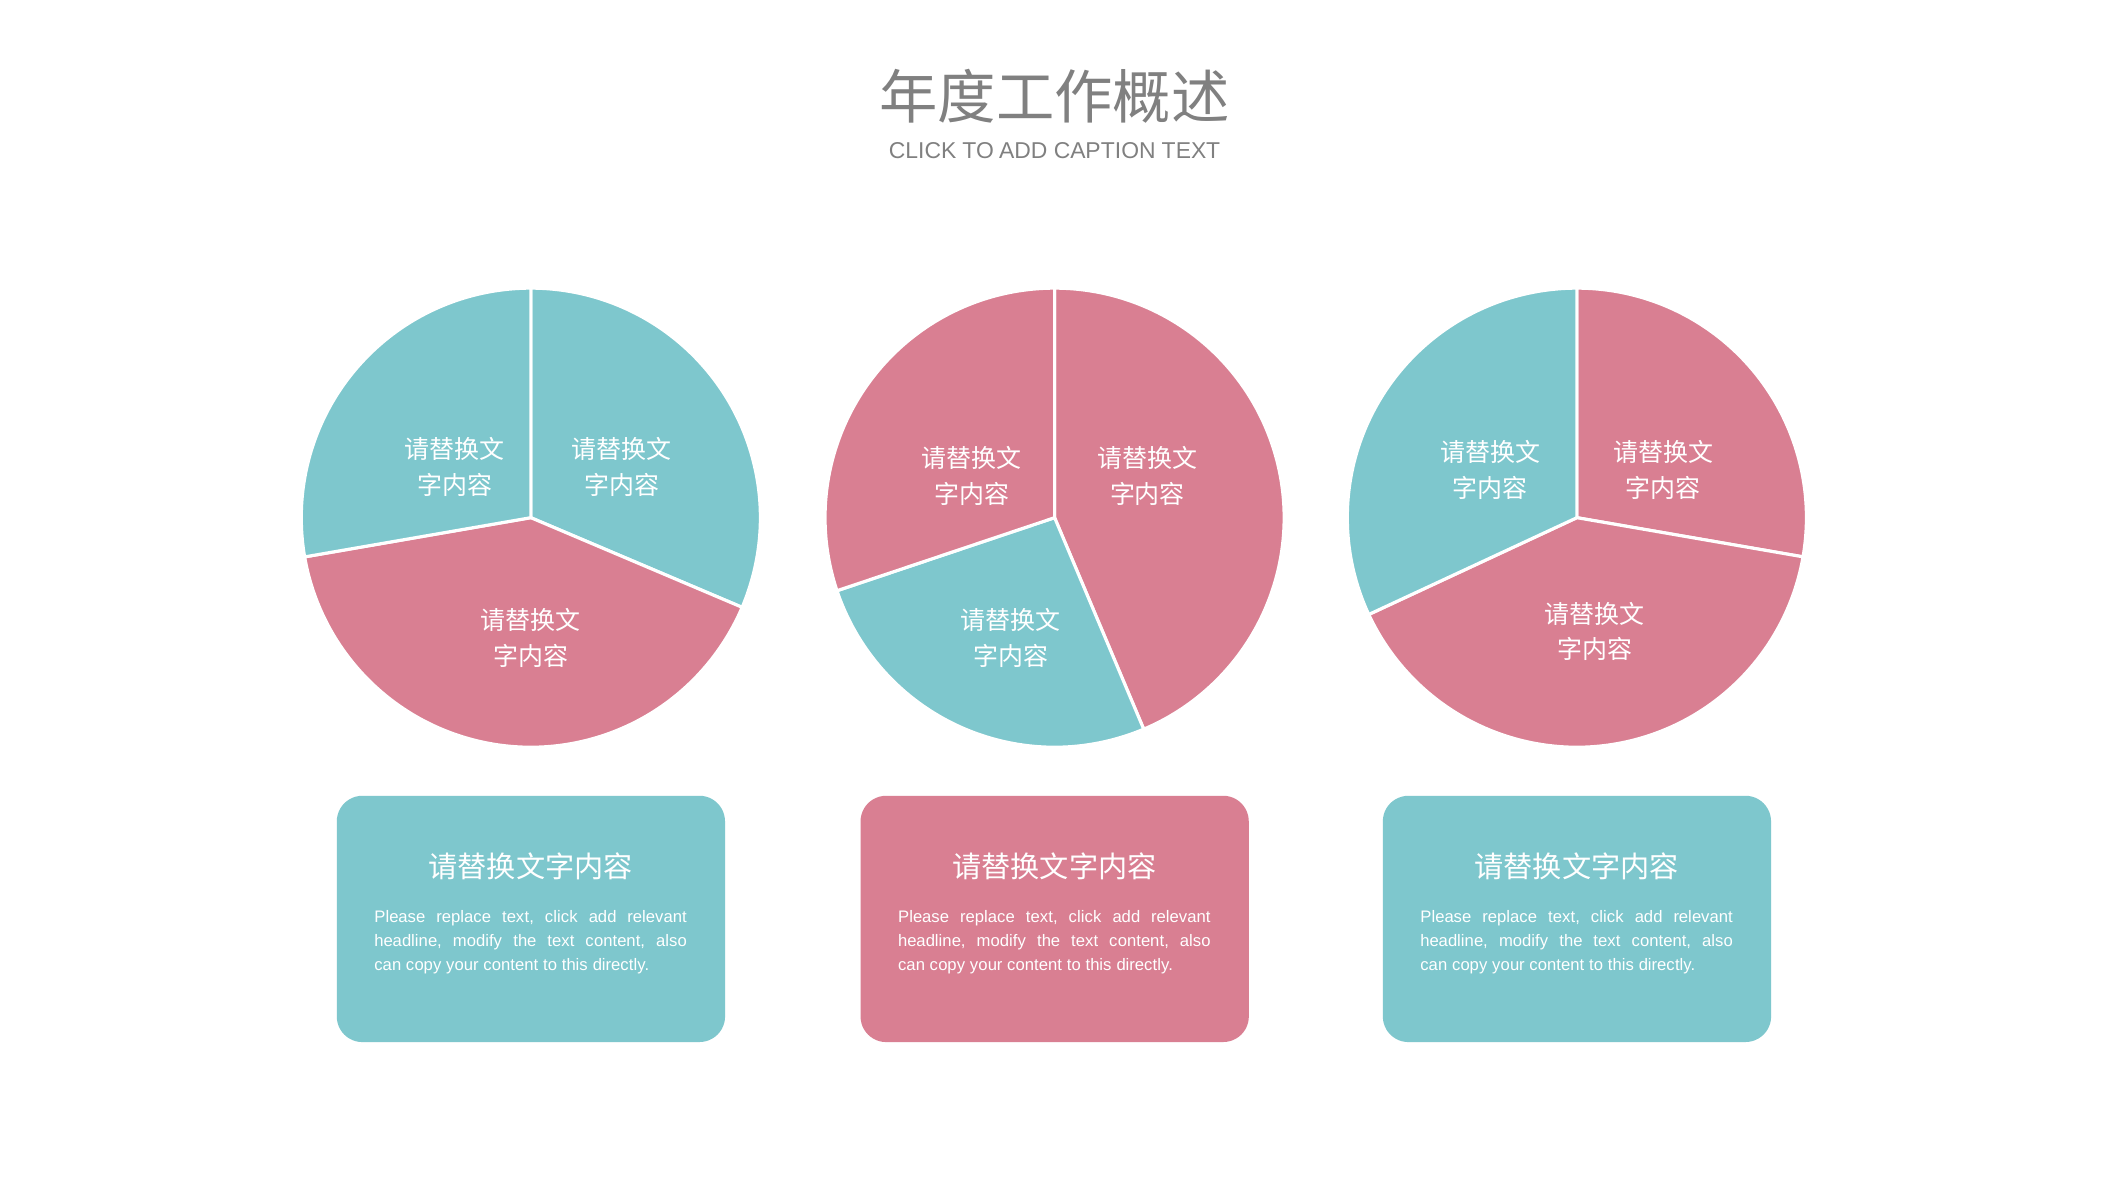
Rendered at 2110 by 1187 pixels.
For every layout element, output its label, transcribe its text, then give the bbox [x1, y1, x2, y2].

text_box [1382, 795, 1772, 1043]
text_box 年度工作概述 [865, 60, 1245, 131]
text_box CLICK TO ADD CAPTION TEXT [865, 135, 1245, 163]
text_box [336, 795, 726, 1043]
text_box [860, 795, 1249, 1043]
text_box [1300, 278, 1854, 757]
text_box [254, 278, 777, 757]
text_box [777, 278, 1300, 757]
